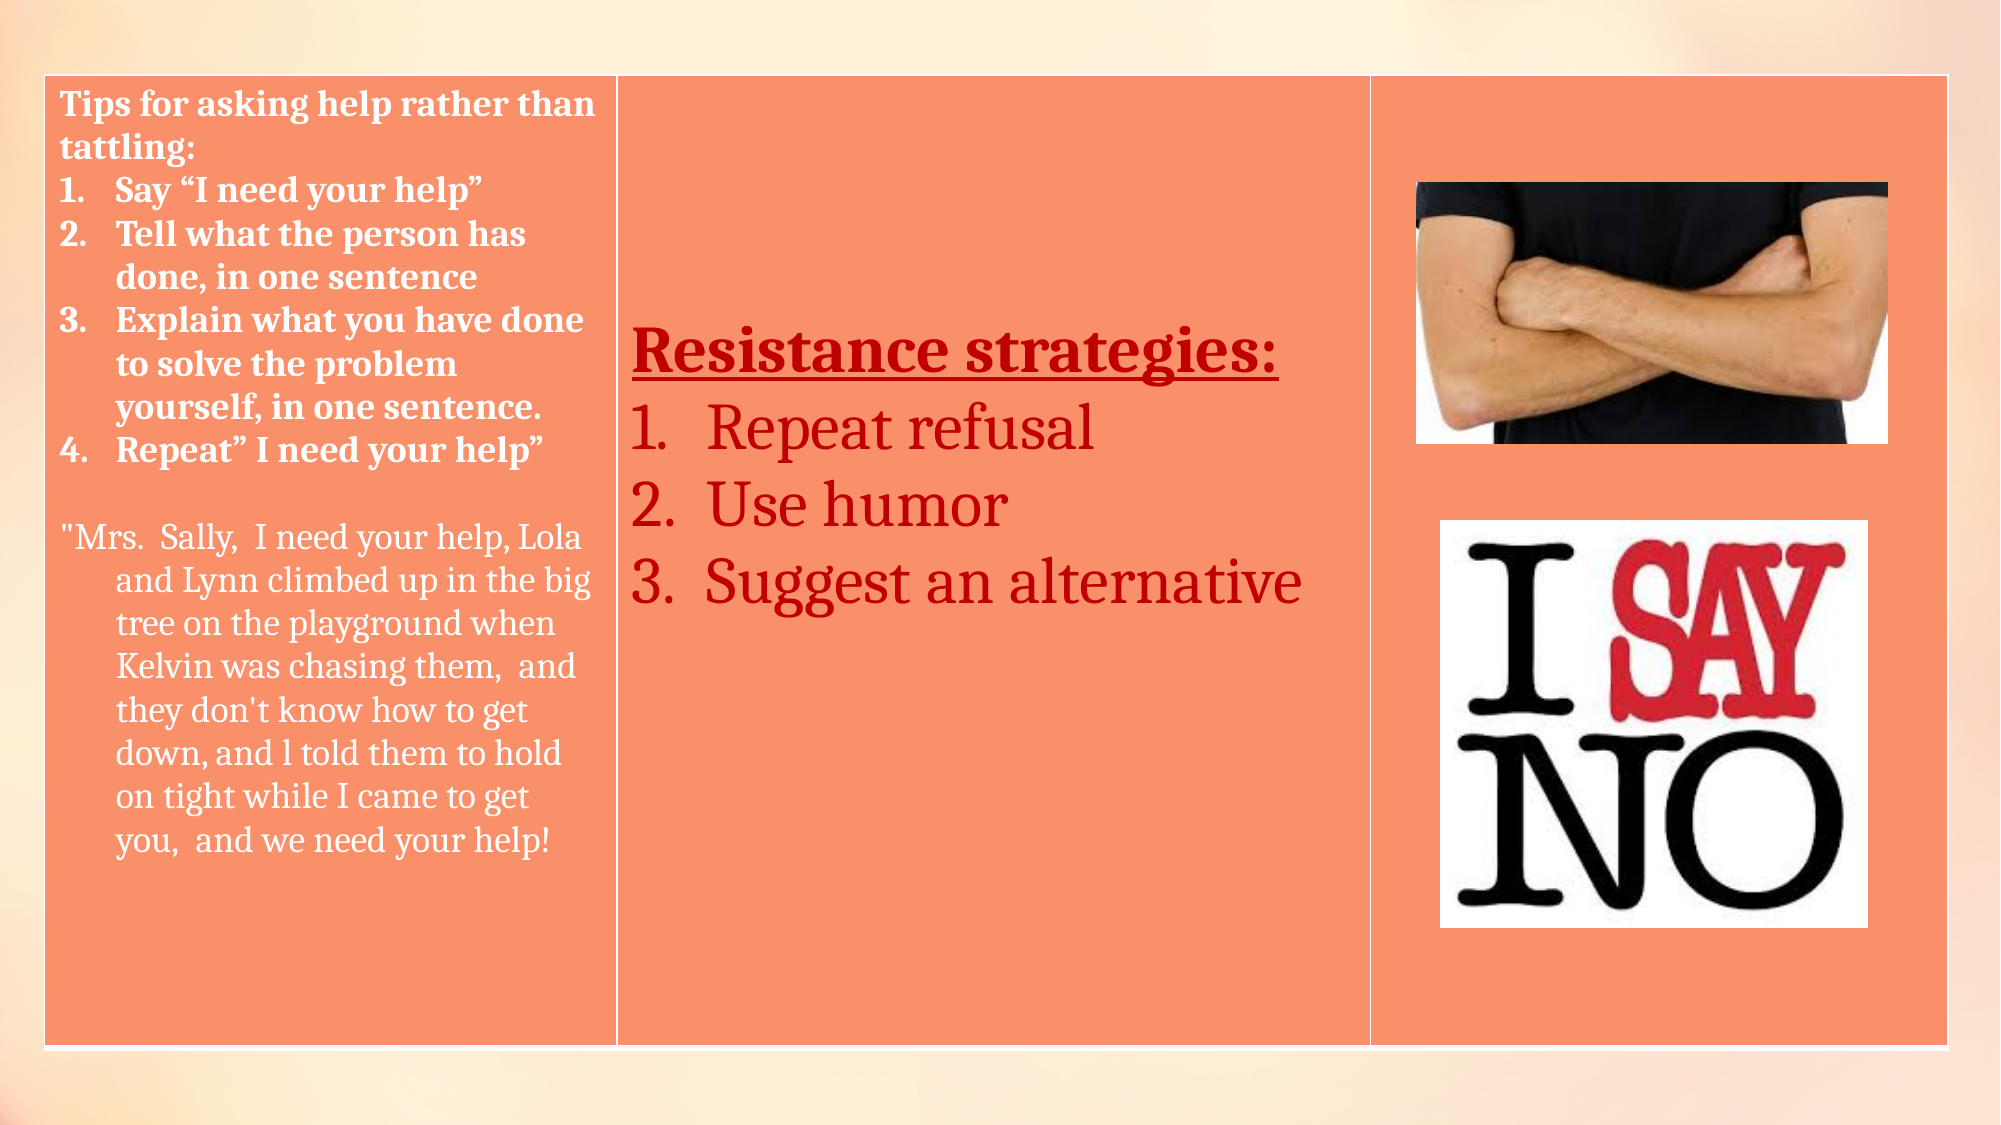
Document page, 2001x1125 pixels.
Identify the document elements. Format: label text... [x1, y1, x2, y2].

table_header Tips for asking help rather than tattling: Say “I need your help” Tell what the person has done, in one sentence Explain what you have done to solve the problem yourself, in one sentence. Repeat” I need your help” "Mrs. Sally, I need your help, Lola and Lynn climbed up in the big tree on the playground when Kelvin was chasing them, and they don't know how to get down, and l told them to hold on tight while I came to get you, and we need your help! [45, 76, 616, 1045]
table_header [1371, 76, 1947, 1045]
table_header Resistance strategies: Repeat refusal Use humor Suggest an alternative [618, 76, 1370, 1045]
picture [0, 0, 2001, 1125]
